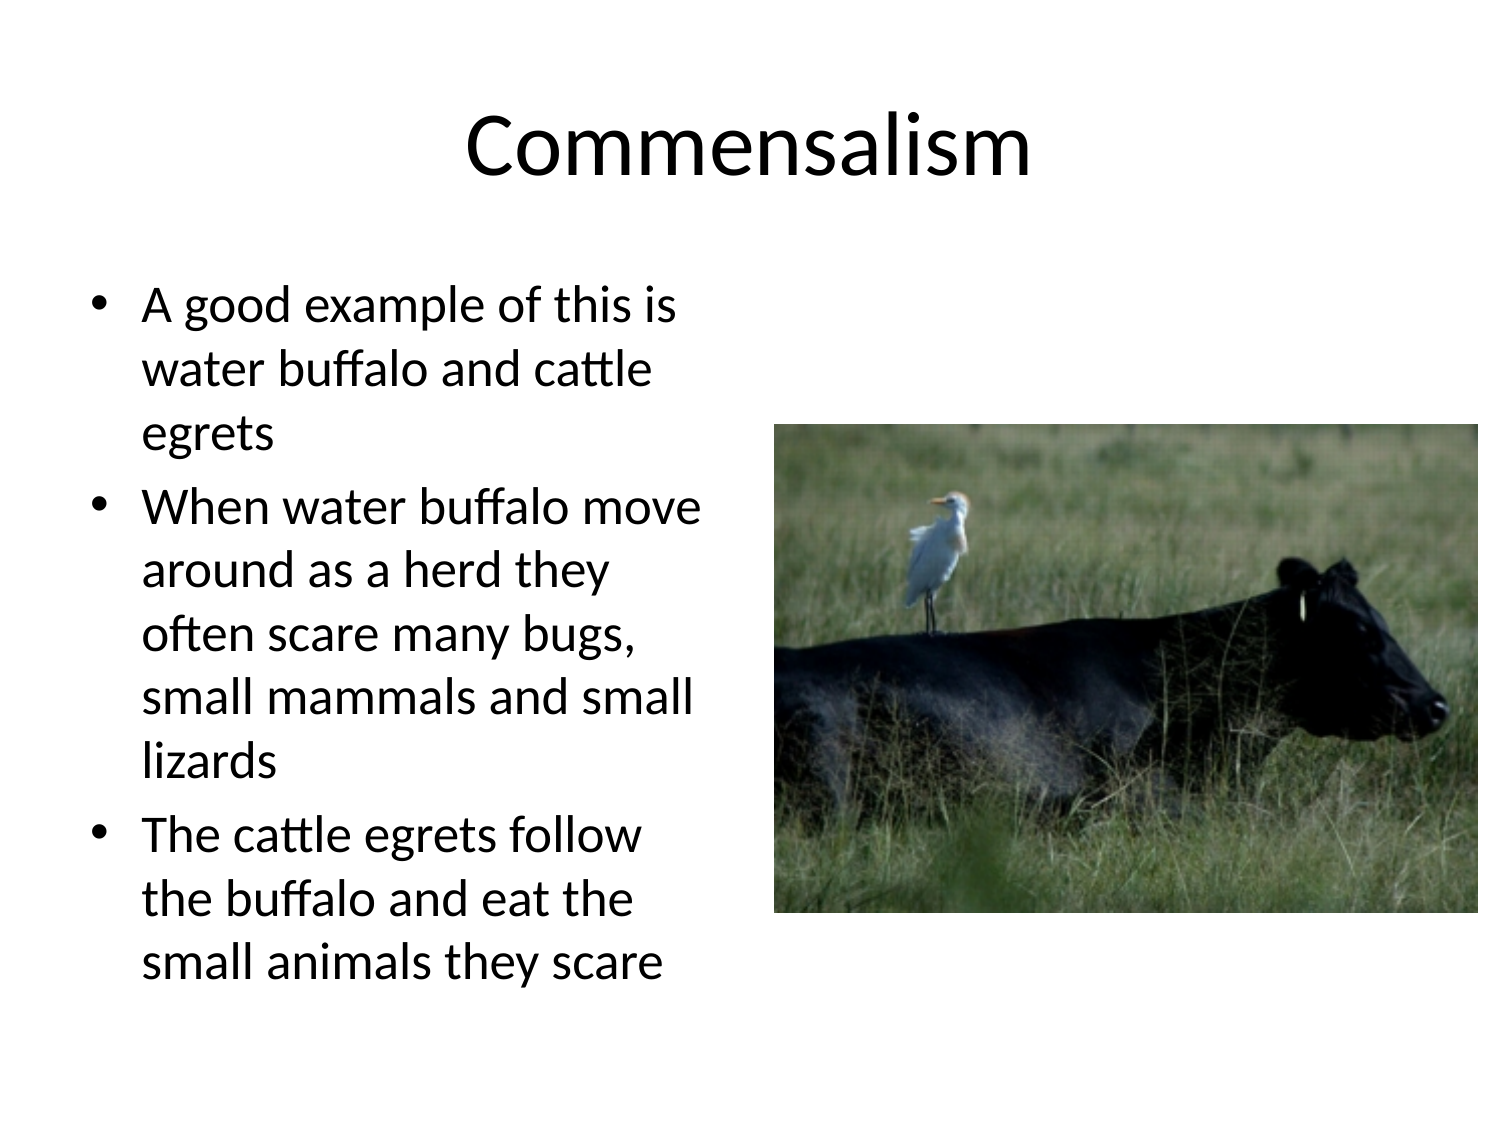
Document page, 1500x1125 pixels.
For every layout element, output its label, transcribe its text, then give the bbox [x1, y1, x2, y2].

title Commensalism [75, 45, 1425, 233]
list A good example of this is water buffalo and cattle egrets When water buffalo move around as a herd they often scare many bugs, small mammals and small lizards The cattle egrets follow the buffalo and eat the small animals they scare [75, 262, 738, 1005]
picture [774, 424, 1478, 913]
